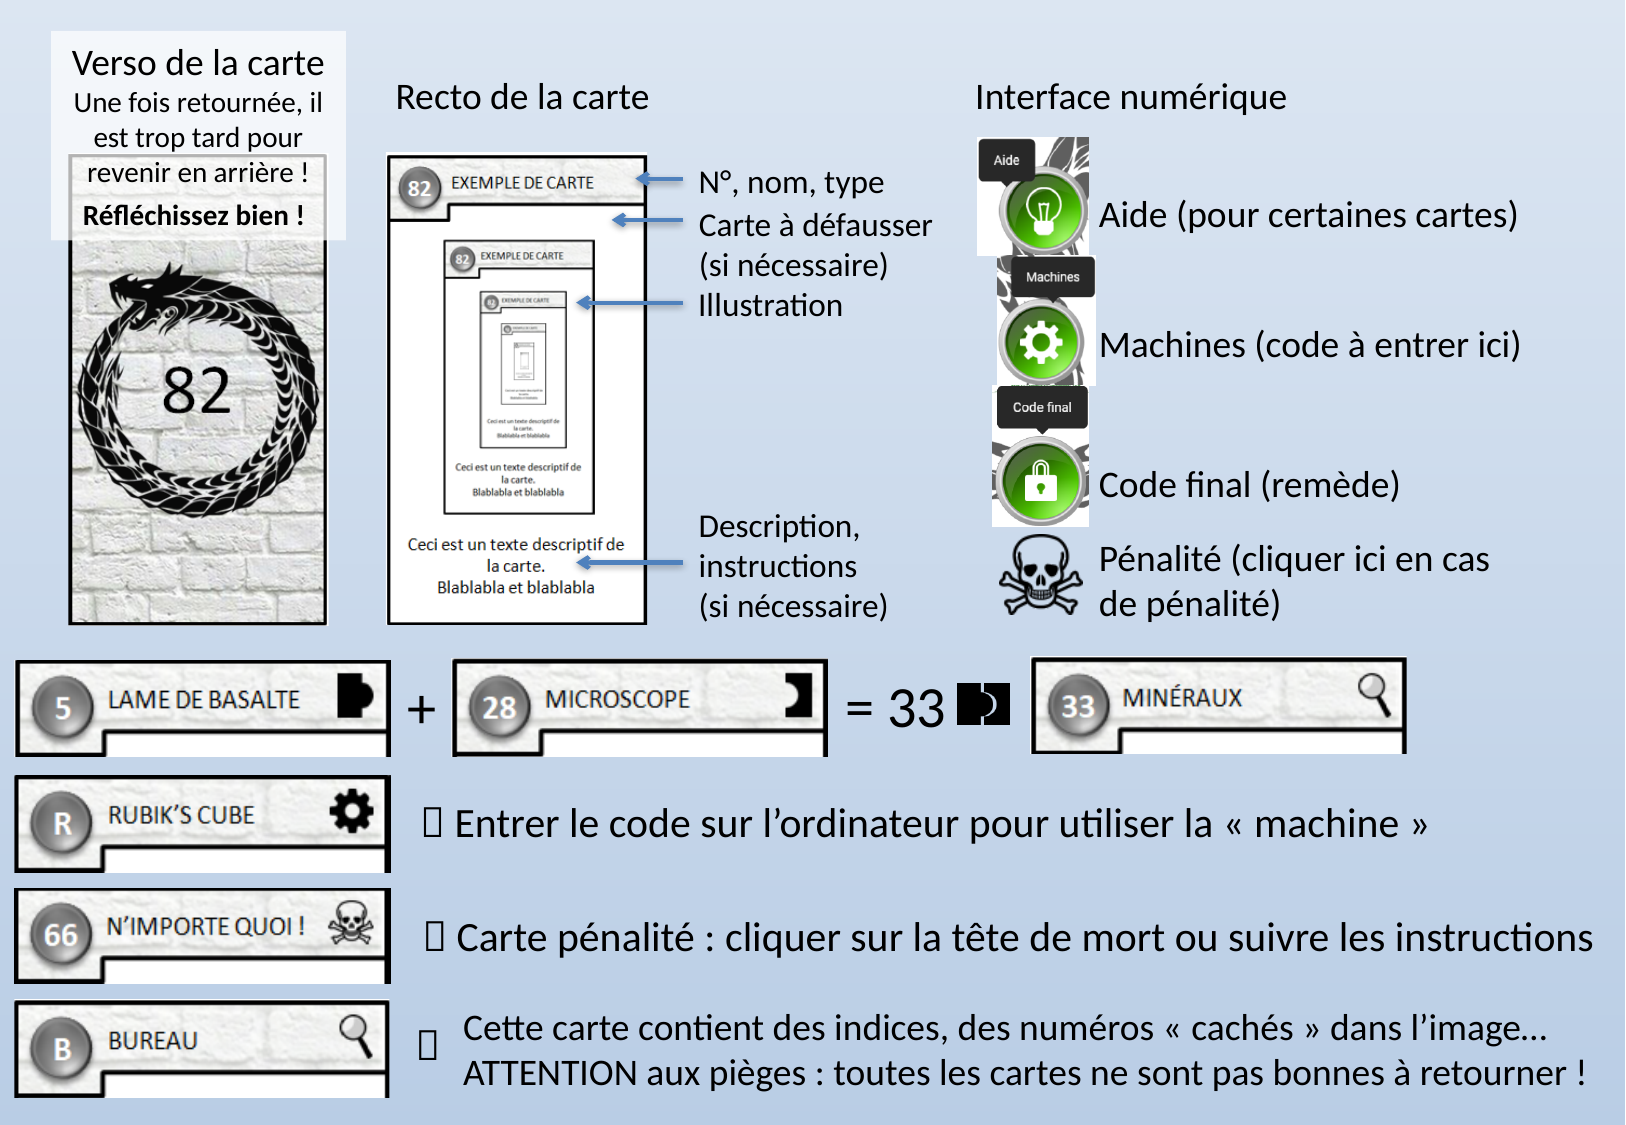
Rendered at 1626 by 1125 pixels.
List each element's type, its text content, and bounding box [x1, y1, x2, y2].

text_box Carte à défausser (si nécessaire) [684, 196, 949, 291]
text_box Description, instructions (si nécessaire) [683, 497, 904, 632]
text_box Recto de la carte [375, 64, 671, 125]
picture [977, 136, 1097, 528]
text_box Aide (pour certaines cartes) [1093, 182, 1545, 243]
text_box Interface numérique [930, 64, 1333, 125]
text_box Pénalité (cliquer ici en cas de pénalité) [1084, 527, 1545, 632]
picture [999, 534, 1083, 615]
text_box Illustration [683, 275, 859, 331]
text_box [14, 656, 1625, 1102]
text_box Code final (remède) [1094, 453, 1545, 513]
text_box N°, nom, type [684, 153, 900, 196]
text_box Machines (code à entrer ici) [1102, 312, 1545, 373]
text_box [50, 30, 347, 627]
picture [385, 151, 648, 625]
